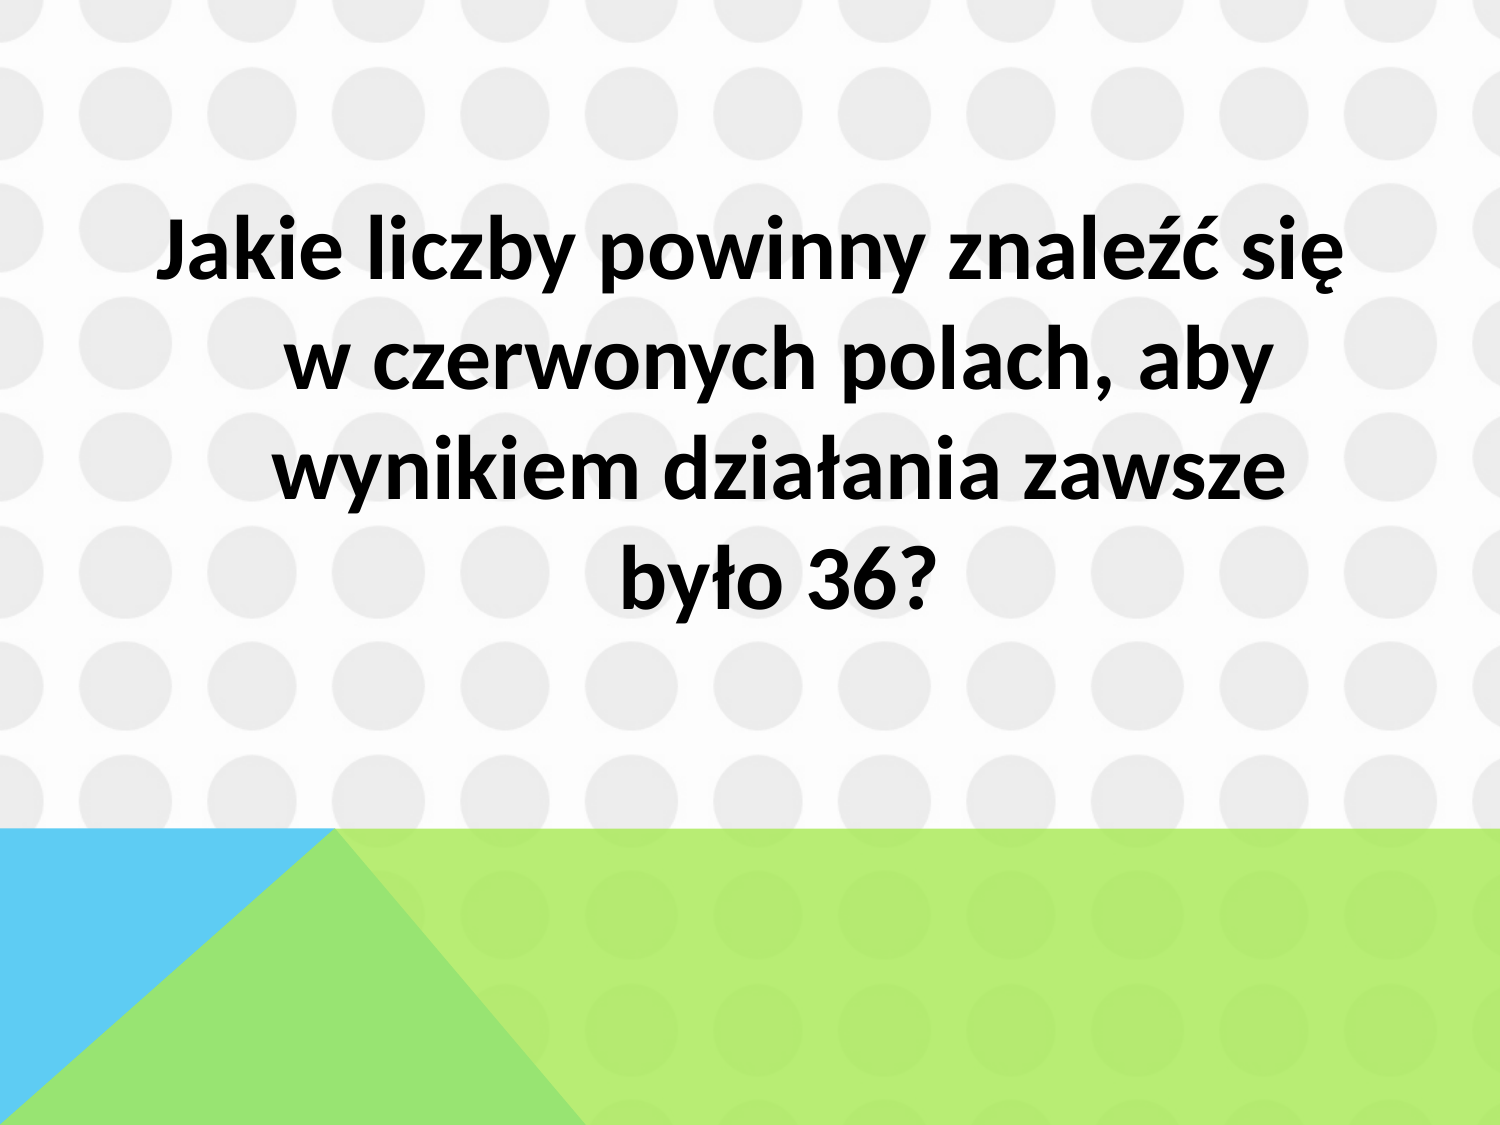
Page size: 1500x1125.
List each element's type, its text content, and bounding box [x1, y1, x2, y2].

list Jakie liczby powinny znaleźć się w czerwonych polach, aby wynikiem działania zawsze było 36? [135, 180, 1369, 768]
